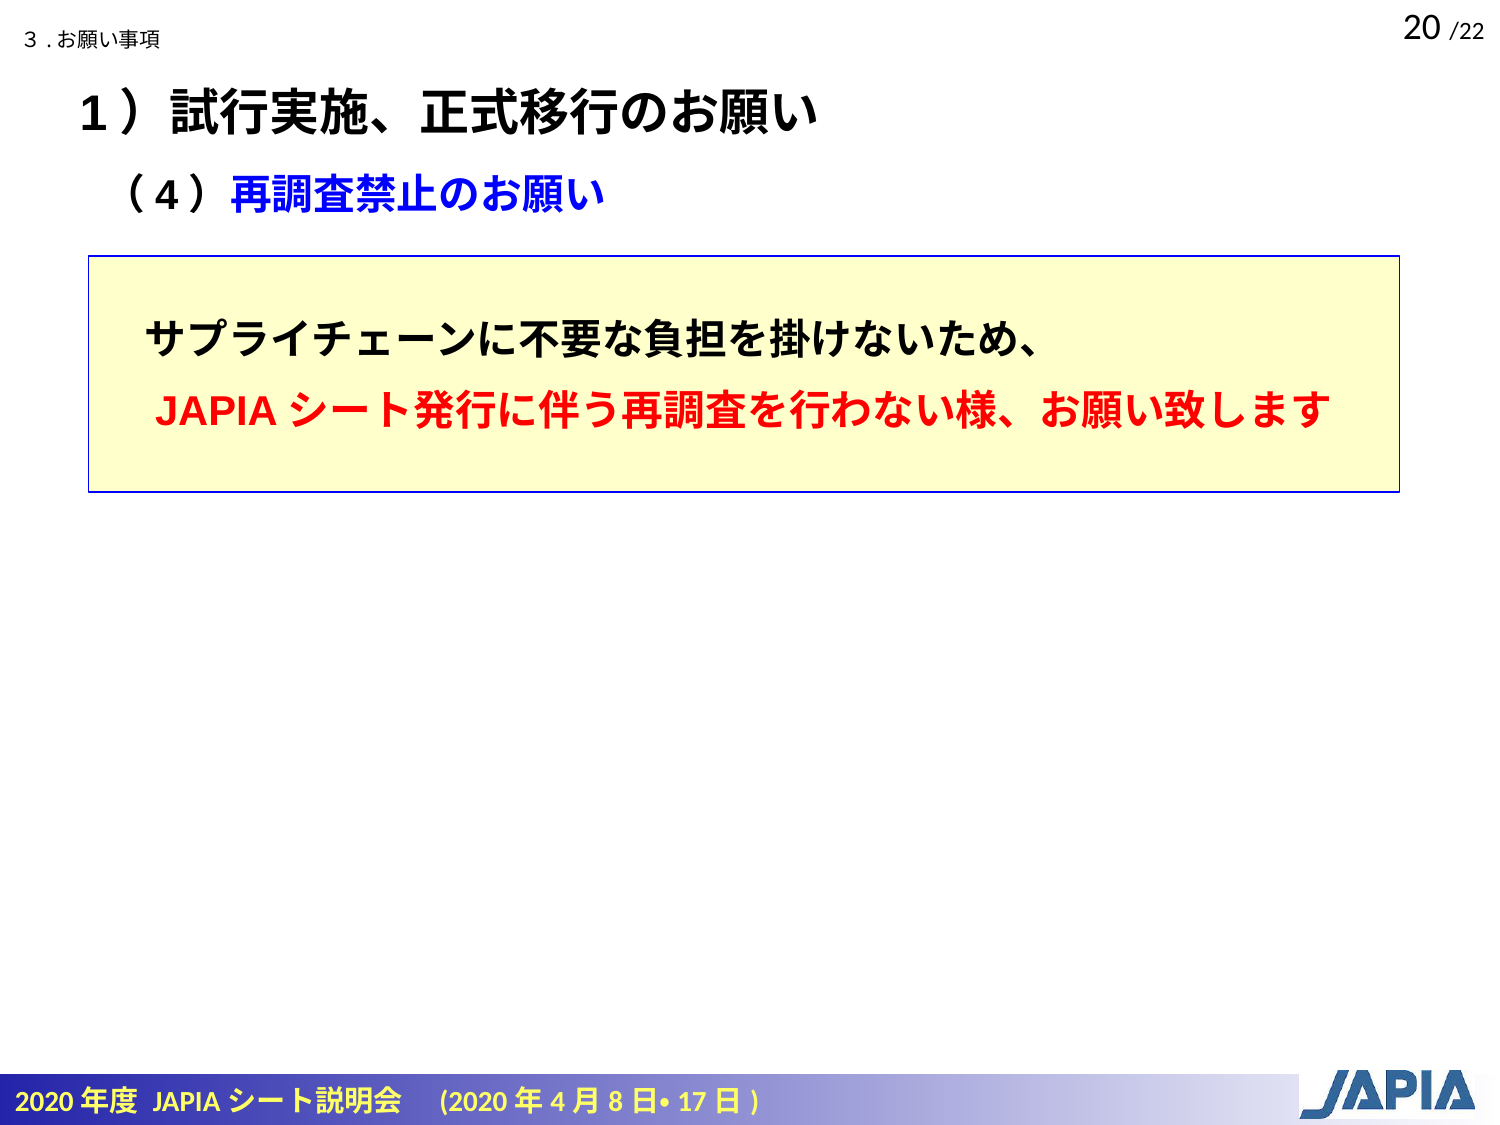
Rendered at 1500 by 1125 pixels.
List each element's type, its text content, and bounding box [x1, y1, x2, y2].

picture [1299, 1070, 1475, 1119]
text_box サプライチェーンに不要な負担を掛けないため、 JAPIAシート発行に伴う再調査を行わない様、お願い致します [86, 254, 1402, 494]
text_box ３.お願い事項 [5, 7, 857, 60]
text_box 1）試行実施、正式移行のお願い [64, 73, 1341, 148]
text_box （4）再調査禁止のお願い [86, 159, 1272, 246]
